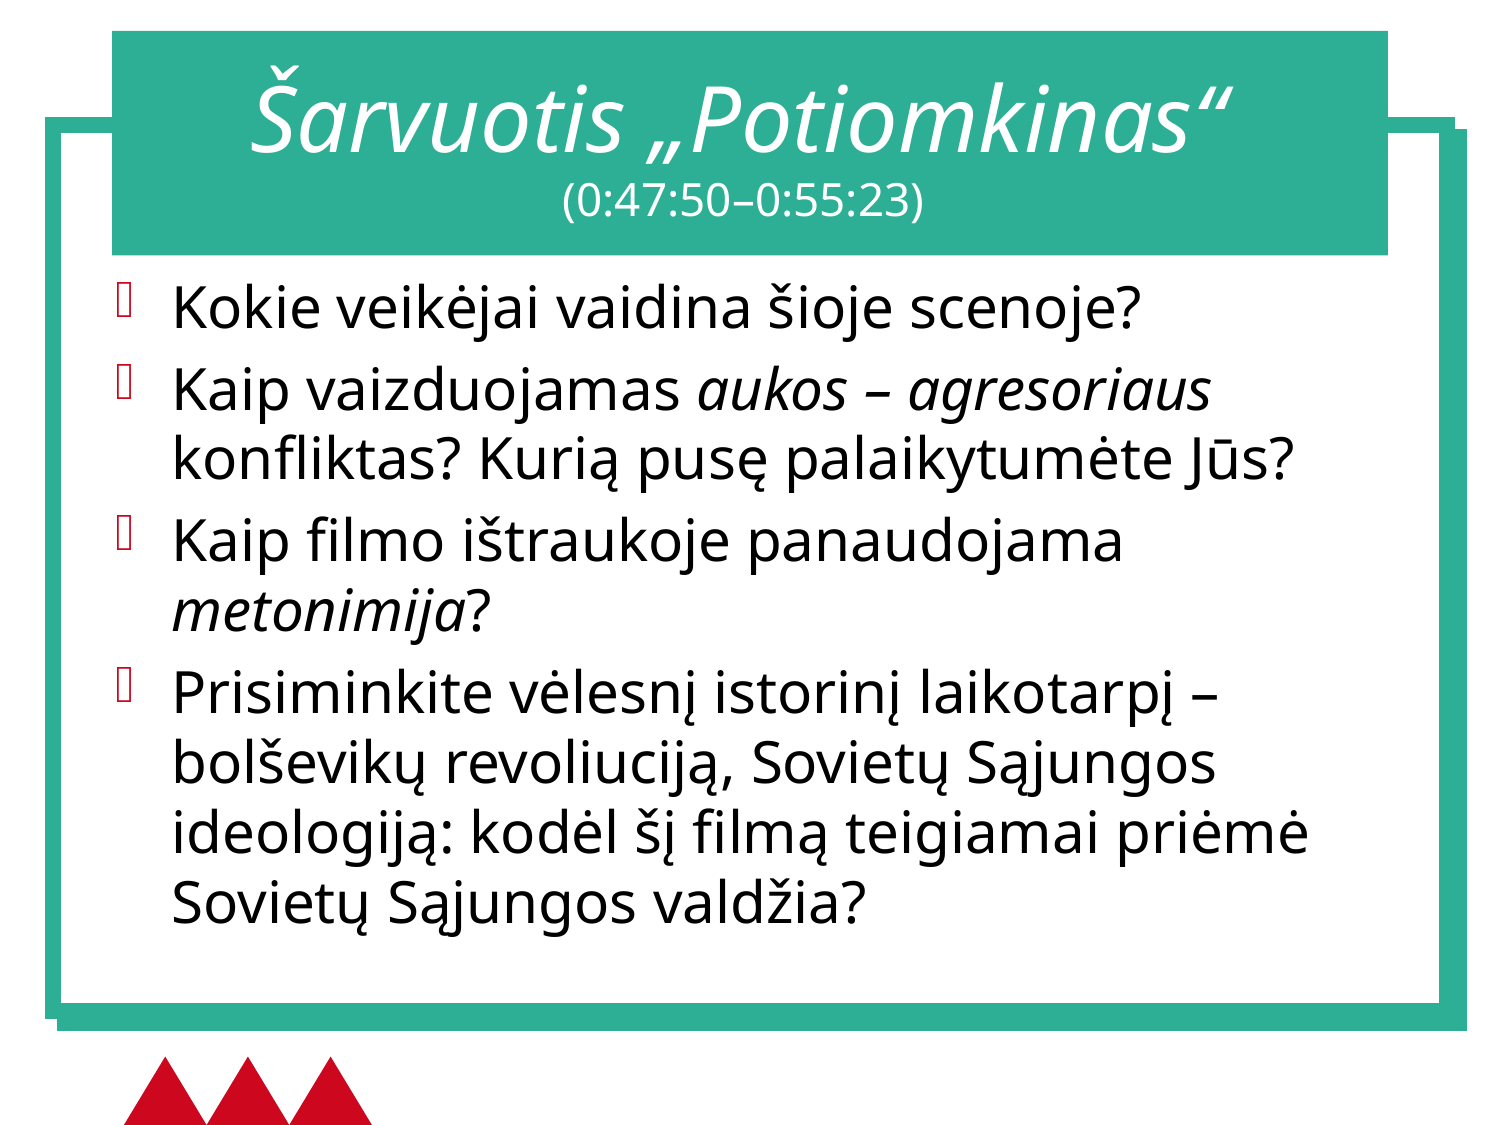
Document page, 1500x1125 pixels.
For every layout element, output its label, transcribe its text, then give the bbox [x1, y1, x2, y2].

title Šarvuotis „Potiomkinas“ (0:47:50–0:55:23) [112, 30, 1388, 256]
list Kokie veikėjai vaidina šioje scenoje? Kaip vaizduojamas aukos – agresoriaus konfliktas? Kurią pusę palaikytumėte Jūs? Kaip filmo ištraukoje panaudojama metonimija? Prisiminkite vėlesnį istorinį laikotarpį – bolševikų revoliuciją, Sovietų Sąjungos ideologiją: kodėl šį filmą teigiamai priėmė Sovietų Sąjungos valdžia? [100, 262, 1400, 1047]
